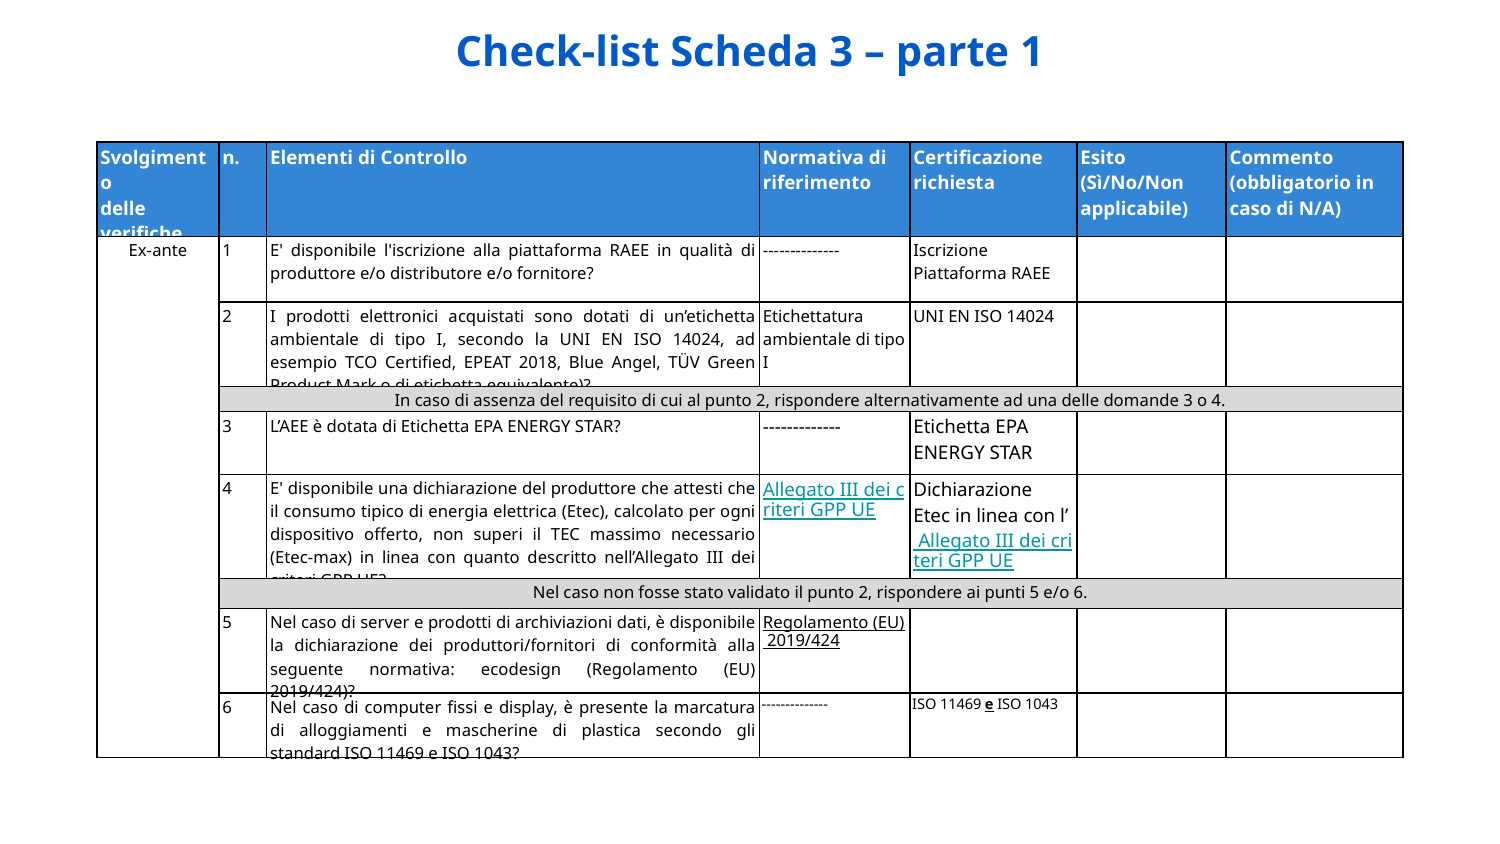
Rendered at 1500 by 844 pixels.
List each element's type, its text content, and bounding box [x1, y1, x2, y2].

table_header n. [220, 143, 266, 236]
table_cell 2 [220, 303, 266, 386]
table_header Svolgimento delle verifiche [98, 143, 218, 236]
table_cell [911, 609, 1076, 692]
table_cell 4 [220, 475, 266, 578]
table_cell [1078, 303, 1225, 386]
table_cell Nel caso di computer fissi e display, è presente la marcatura di alloggiamenti e mascherine di plastica secondo gli standard ISO 11469 e ISO 1043? [267, 694, 759, 757]
table_cell [1227, 694, 1402, 757]
table_cell L’AEE è dotata di Etichetta EPA ENERGY STAR? [267, 412, 759, 474]
table_cell [1078, 412, 1225, 474]
table_cell ISO 11469 e ISO 1043 [911, 694, 1076, 757]
table_cell [1078, 609, 1225, 692]
table_cell [1227, 412, 1402, 474]
table_cell 5 [220, 609, 266, 692]
table_cell Iscrizione Piattaforma RAEE [911, 237, 1076, 301]
table_header Normativa di riferimento [760, 143, 909, 236]
table_cell In caso di assenza del requisito di cui al punto 2, rispondere alternativamente ad una delle domande 3 o 4. [220, 387, 1402, 411]
table_cell [1078, 475, 1225, 578]
table_cell E' disponibile l'iscrizione alla piattaforma RAEE in qualità di produttore e/o distributore e/o fornitore? [267, 237, 759, 301]
table_cell I prodotti elettronici acquistati sono dotati di un’etichetta ambientale di tipo I, secondo la UNI EN ISO 14024, ad esempio TCO Certified, EPEAT 2018, Blue Angel, TÜV Green Product Mark o di etichetta equivalente)? [267, 303, 759, 386]
table_header Elementi di Controllo [267, 143, 759, 236]
table_cell 3 [220, 412, 266, 474]
table_cell Ex-ante [98, 237, 218, 757]
table_cell UNI EN ISO 14024 [911, 303, 1076, 386]
table_cell [1078, 694, 1225, 757]
table_cell Etichettatura ambientale di tipo I [760, 303, 909, 386]
table_cell Nel caso non fosse stato validato il punto 2, rispondere ai punti 5 e/o 6. [220, 579, 1402, 608]
table_cell Dichiarazione Etec in linea con l’ Allegato III dei criteri GPP UE [911, 475, 1076, 578]
table_header Certificazione richiesta [911, 143, 1076, 236]
table_cell [1227, 237, 1402, 301]
table_cell ------------- [760, 412, 909, 474]
table_cell -------------- [760, 694, 909, 757]
table_cell Allegato III dei criteri GPP UE [760, 475, 909, 578]
table_cell 6 [220, 694, 266, 757]
table_cell 1 [220, 237, 266, 301]
table_cell [1227, 475, 1402, 578]
table_cell Regolamento (EU) 2019/424 [760, 609, 909, 692]
table_cell -------------- [760, 237, 909, 301]
table_cell E' disponibile una dichiarazione del produttore che attesti che il consumo tipico di energia elettrica (Etec), calcolato per ogni dispositivo offerto, non superi il TEC massimo necessario (Etec-max) in linea con quanto descritto nell’Allegato III dei criteri GPP UE? [267, 475, 759, 578]
table_cell Etichetta EPA ENERGY STAR [911, 412, 1076, 474]
table_cell [1227, 609, 1402, 692]
table_header Esito (Sì/No/Non applicabile) [1078, 143, 1225, 236]
table_header Commento (obbligatorio in caso di N/A) [1227, 143, 1402, 236]
table_cell [1078, 237, 1225, 301]
text_box Check-list Scheda 3 – parte 1 [374, 17, 1125, 83]
table_cell [1227, 303, 1402, 386]
table_cell Nel caso di server e prodotti di archiviazioni dati, è disponibile la dichiarazione dei produttori/fornitori di conformità alla seguente normativa: ecodesign (Regolamento (EU) 2019/424)? [267, 609, 759, 692]
